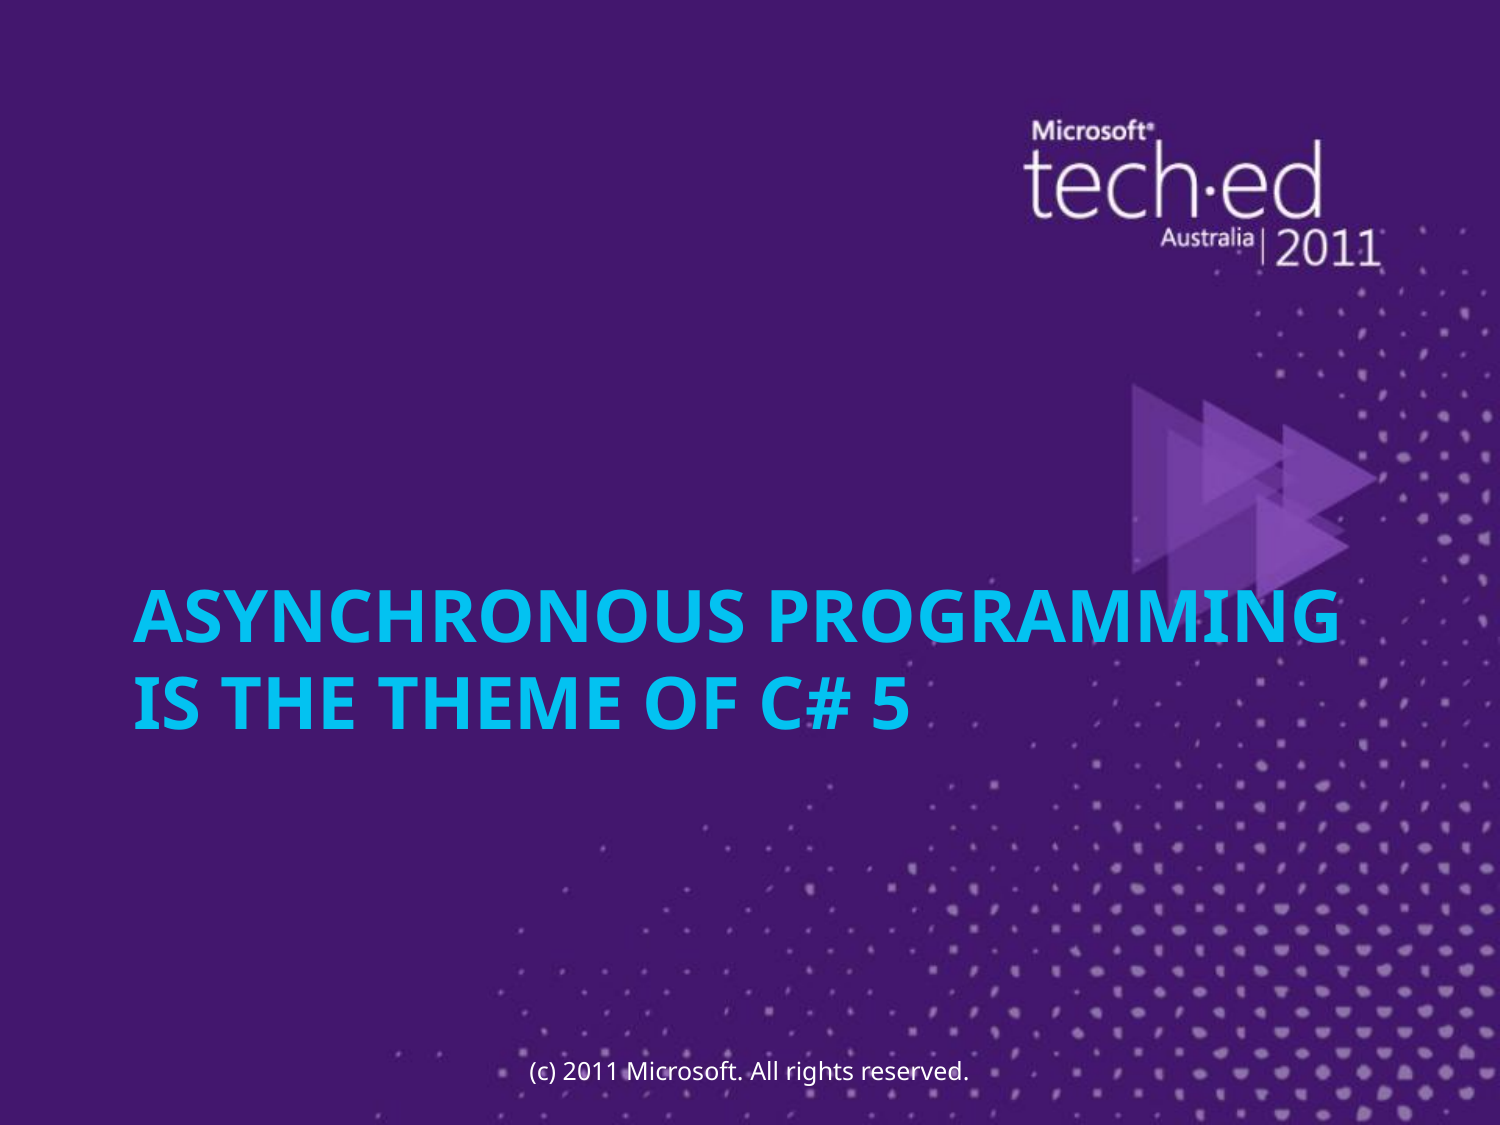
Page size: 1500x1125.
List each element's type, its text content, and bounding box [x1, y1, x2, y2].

title Asynchronous Programming is the theme of C# 5 [118, 562, 1394, 786]
picture [0, 0, 1500, 1125]
footer (c) 2011 Microsoft. All rights reserved. [512, 1042, 988, 1103]
